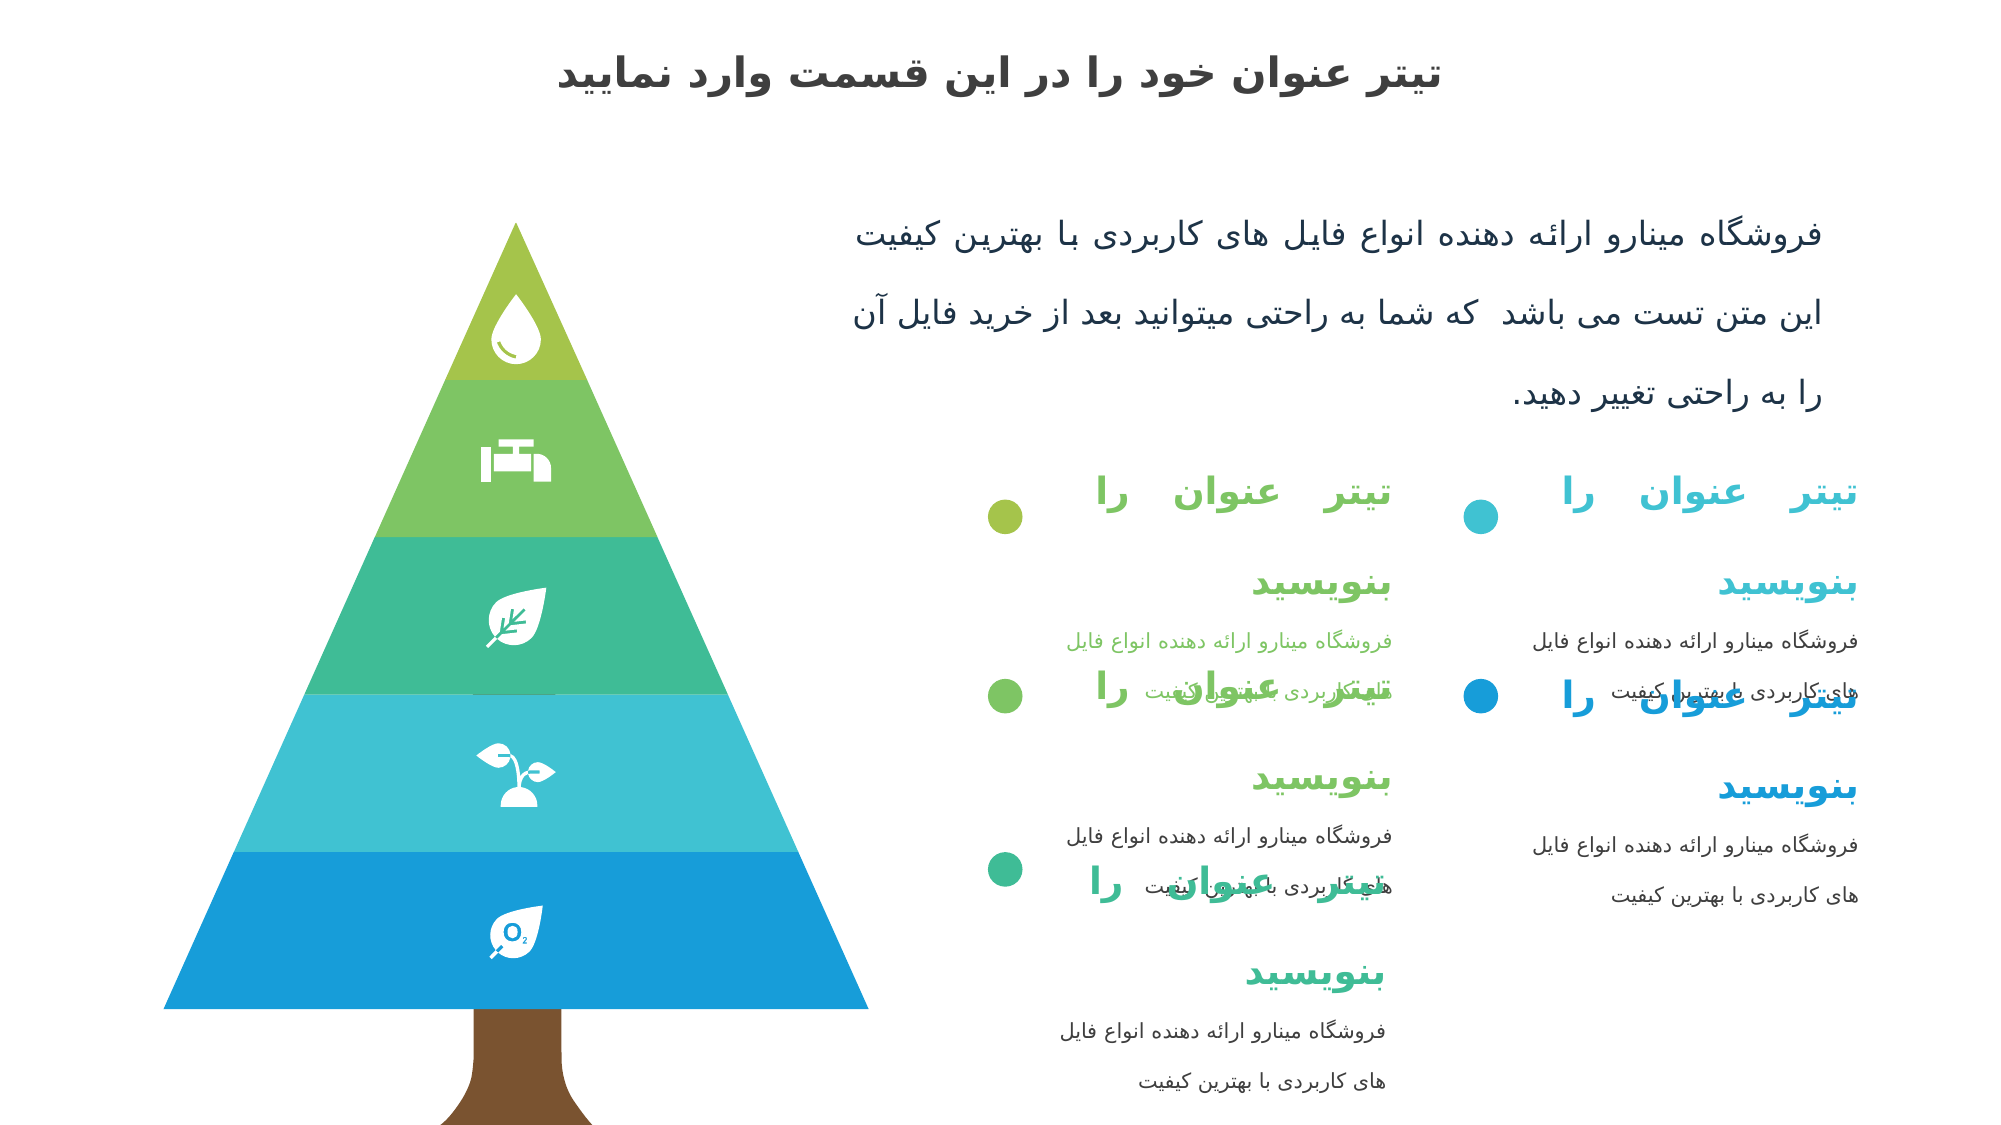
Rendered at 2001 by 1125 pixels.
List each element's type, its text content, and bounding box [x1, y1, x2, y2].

text_box فروشگاه مینارو ارائه دهنده انواع فایل های کاربردی با بهترین کیفیت این متن تست می باشد که شما به راحتی میتوانید بعد از خرید فایل آن را به راحتی تغییر دهید. [837, 164, 1838, 419]
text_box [481, 439, 552, 482]
text_box [987, 499, 1023, 535]
text_box [445, 222, 588, 380]
text_box تیتر عنوان را بنویسید فروشگاه مینارو ارائه دهنده انواع فایل های کاربردی با بهترین کیفیت [1517, 415, 1874, 619]
text_box [374, 380, 658, 538]
text_box [304, 538, 728, 695]
text_box تیتر عنوان را بنویسید فروشگاه مینارو ارائه دهنده انواع فایل های کاربردی با بهترین کیفیت [1050, 415, 1408, 610]
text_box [485, 587, 547, 648]
text_box [1463, 499, 1499, 535]
text_box [491, 294, 541, 365]
text_box [1463, 678, 1499, 714]
text_box تیتر عنوان را بنویسید فروشگاه مینارو ارائه دهنده انواع فایل های کاربردی با بهترین کیفیت [1517, 619, 1874, 914]
text_box [233, 694, 799, 852]
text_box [476, 743, 556, 807]
text_box [440, 1010, 593, 1125]
text_box تیتر عنوان خود را در این قسمت وارد نمایید [0, 13, 2000, 104]
text_box تیتر عنوان را بنویسید فروشگاه مینارو ارائه دهنده انواع فایل های کاربردی با بهترین کیفیت [1050, 610, 1408, 905]
text_box [163, 852, 869, 1010]
text_box [987, 678, 1023, 714]
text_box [489, 905, 543, 960]
text_box [987, 852, 1023, 887]
text_box تیتر عنوان را بنویسید فروشگاه مینارو ارائه دهنده انواع فایل های کاربردی با بهترین کیفیت [1044, 805, 1402, 1100]
